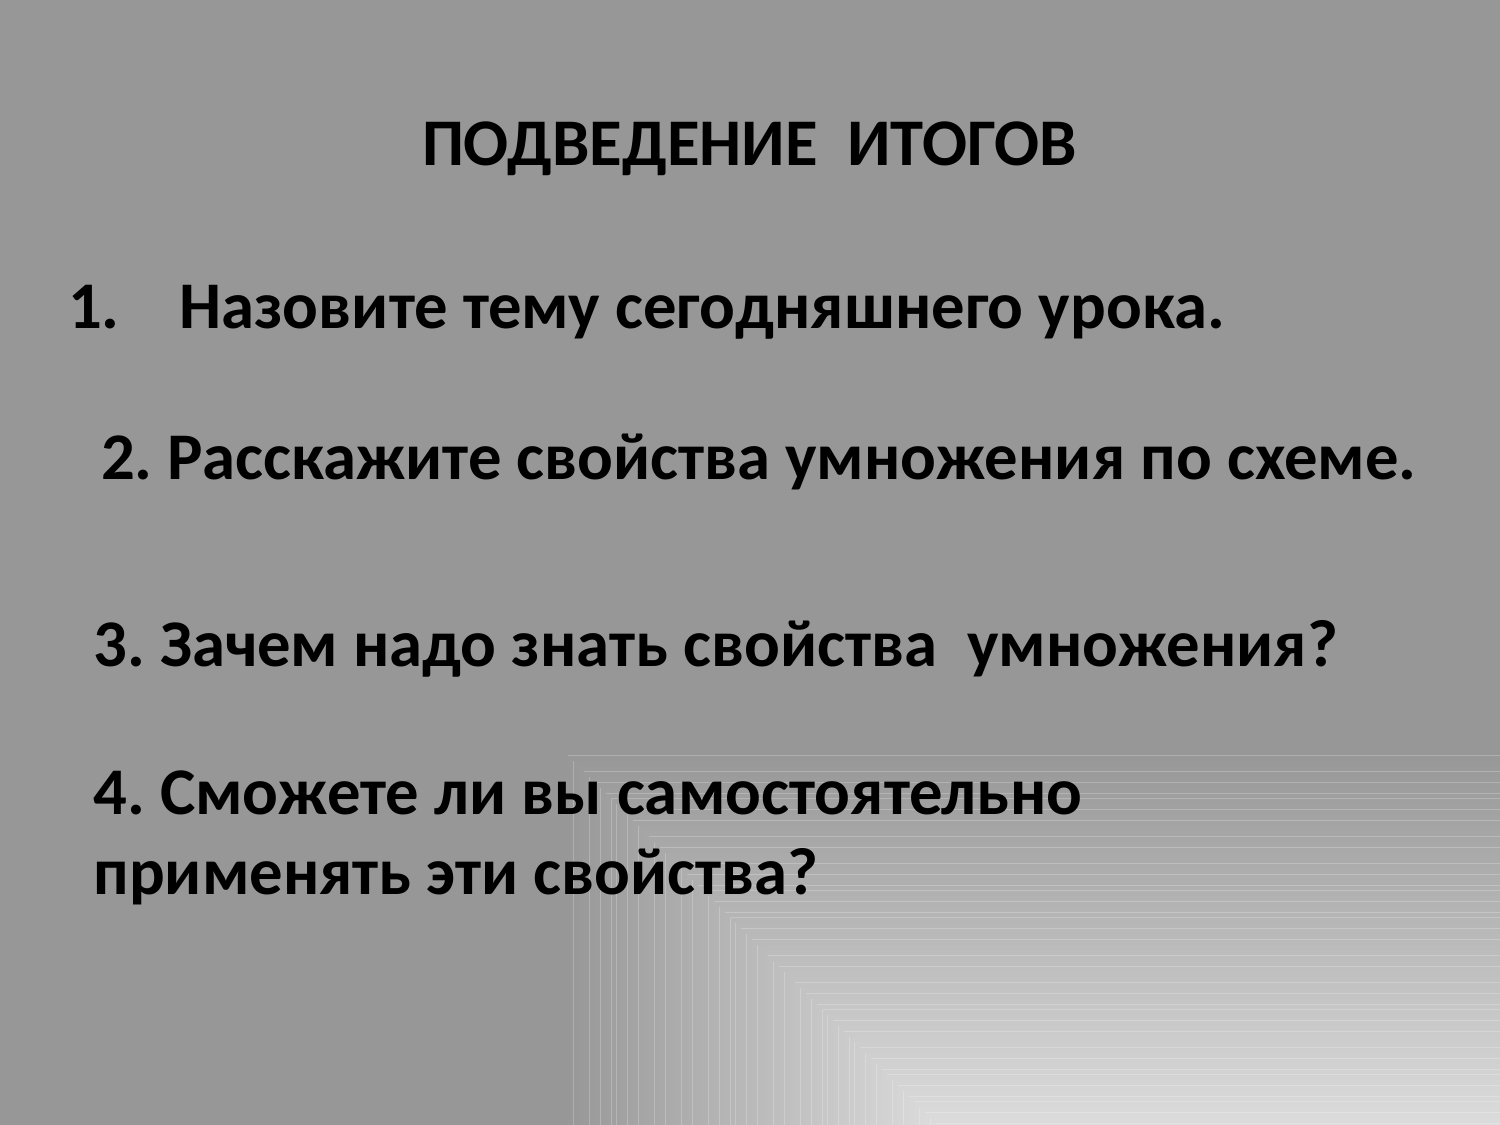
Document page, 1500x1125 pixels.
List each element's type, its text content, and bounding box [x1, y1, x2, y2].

title ПОДВЕДЕНИЕ ИТОГОВ [75, 45, 1425, 233]
text_box 2. Расскажите свойства умножения по схеме. [86, 358, 1437, 547]
text_box 1. Назовите тему сегодняшнего урока. [53, 208, 1403, 396]
text_box 3. Зачем надо знать свойства умножения? [78, 546, 1429, 733]
text_box 4. Сможете ли вы самостоятельно применять эти свойства? [78, 733, 1429, 922]
